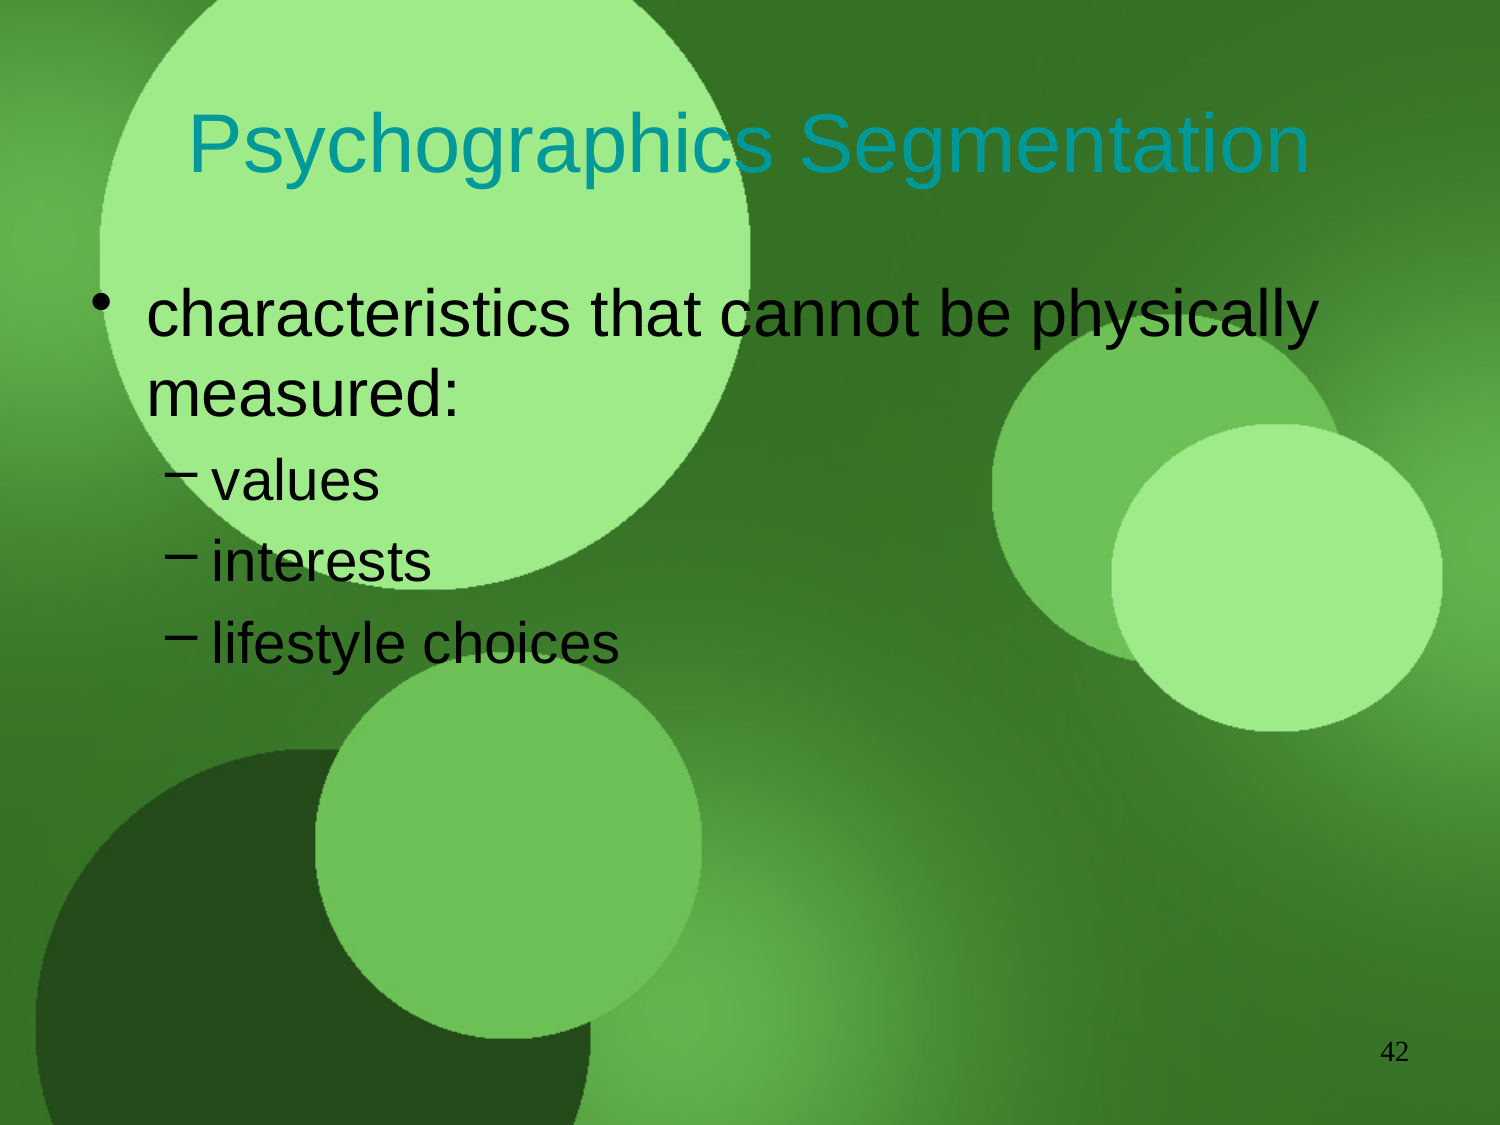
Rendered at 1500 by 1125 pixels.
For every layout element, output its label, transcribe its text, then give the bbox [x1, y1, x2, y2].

picture [0, 0, 1500, 1125]
list characteristics that cannot be physically measured: values interests lifestyle choices [74, 262, 1426, 1006]
title Psychographics Segmentation [74, 44, 1426, 233]
slide_number 42 [1074, 1024, 1426, 1103]
